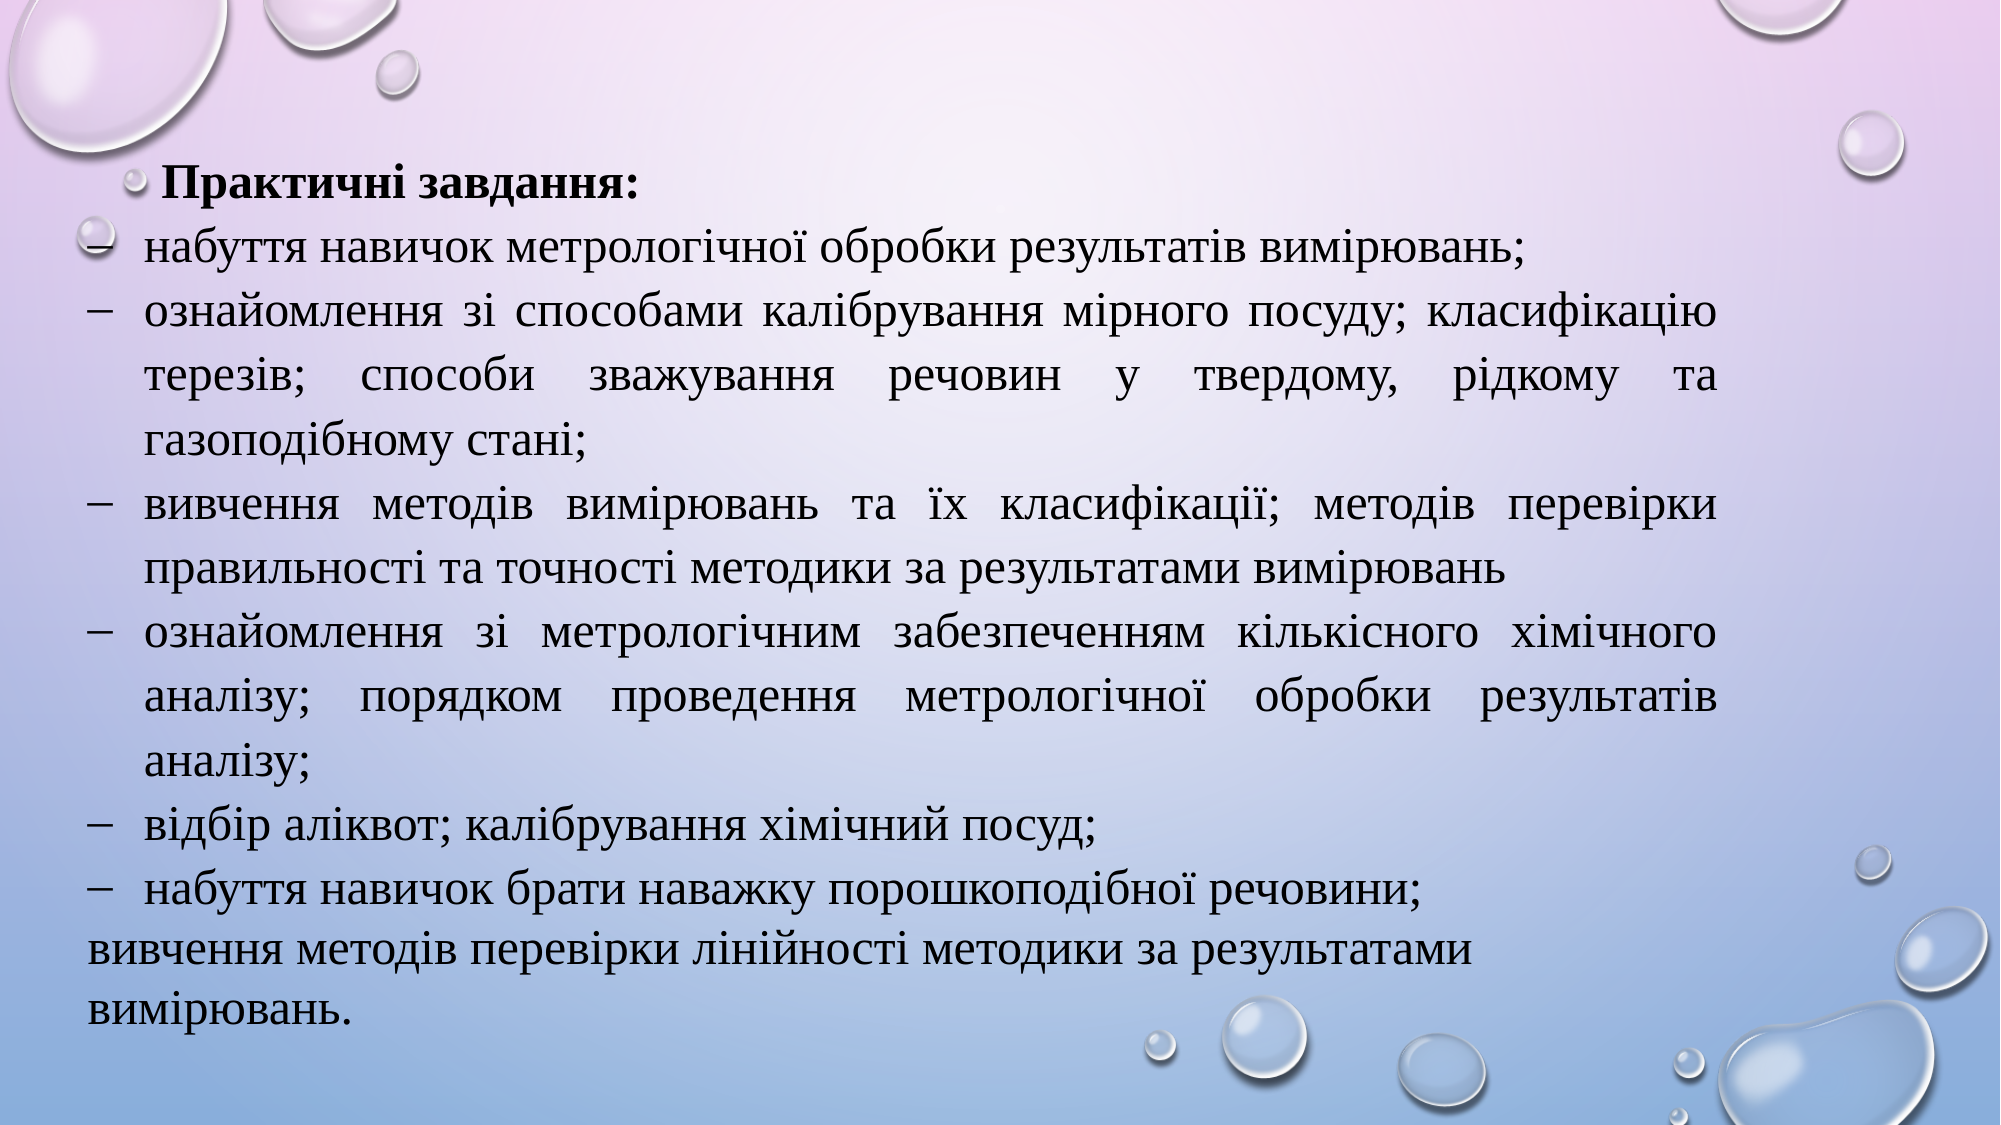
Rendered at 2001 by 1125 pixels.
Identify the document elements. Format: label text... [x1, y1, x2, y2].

picture [0, 0, 2000, 1125]
text_box Практичні завдання: набуття навичок метрологічної обробки результатів вимірювань; ознайомлення зі способами калібрування мірного посуду; класифікацію терезів; способи зважування речовин у твердому, рідкому та газоподібному стані; вивчення методів вимірювань та їх класифікації; методів перевірки правильності та точності методики за результатами вимірювань ознайомлення зі метрологічним забезпеченням кількісного хімічного аналізу; порядком проведення метрологічної обробки результатів аналізу; відбір аліквот; калібрування хімічний посуд; набуття навичок брати наважку порошкоподібної речовини; вивчення методів перевірки лінійності методики за результатами вимірювань. [72, 136, 1734, 1042]
